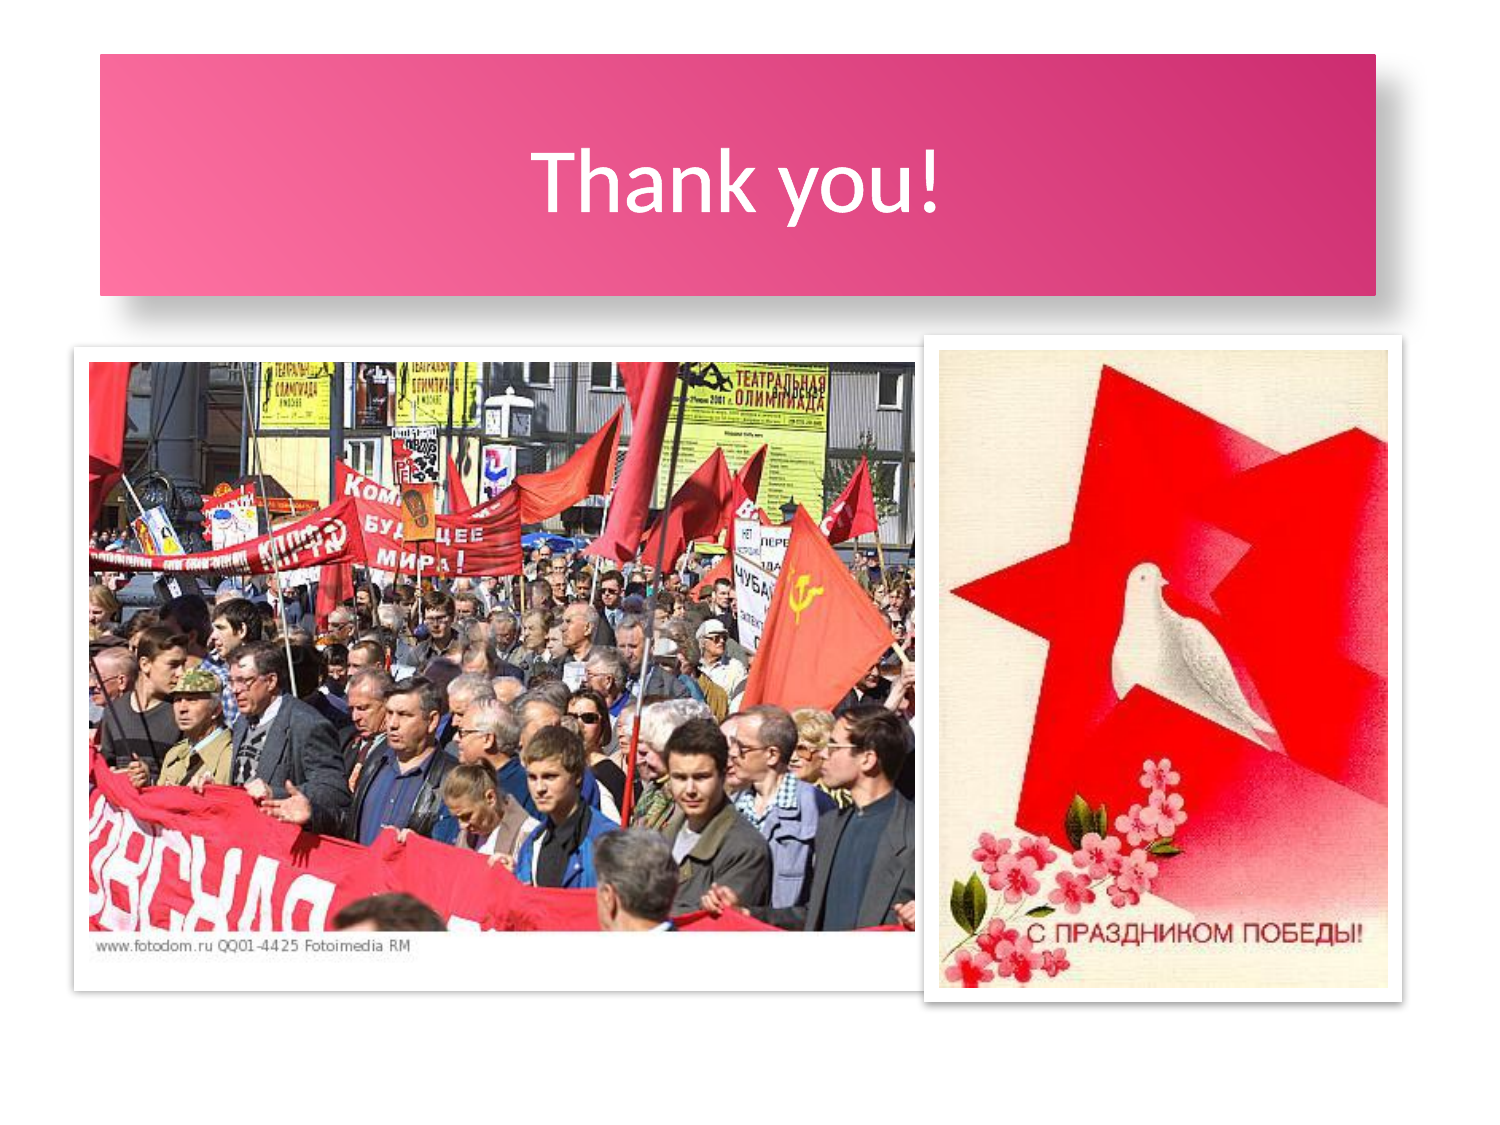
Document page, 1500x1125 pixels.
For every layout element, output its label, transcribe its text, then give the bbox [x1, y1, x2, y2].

picture [88, 361, 916, 977]
picture [938, 349, 1389, 988]
title Thank you! [100, 54, 1376, 296]
